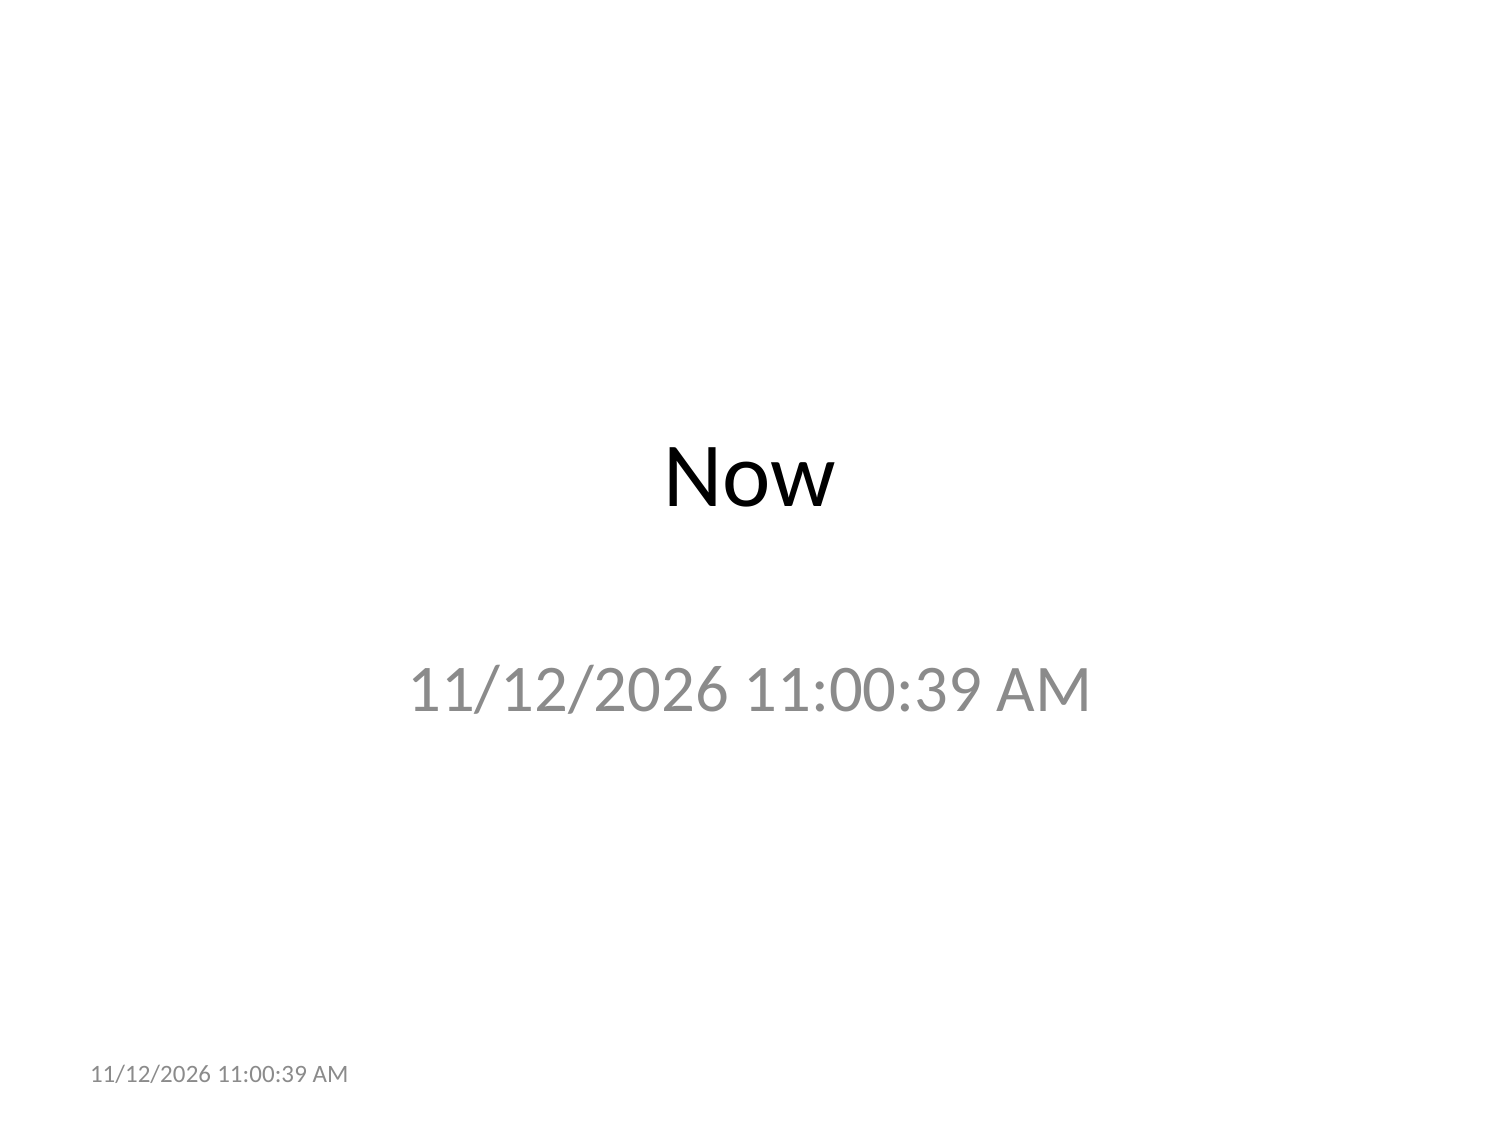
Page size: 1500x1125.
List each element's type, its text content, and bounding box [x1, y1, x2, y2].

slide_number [75, 1042, 425, 1103]
subtitle 2011-12-19 10:20:04 AM [225, 637, 1275, 925]
title Now [112, 349, 1388, 591]
